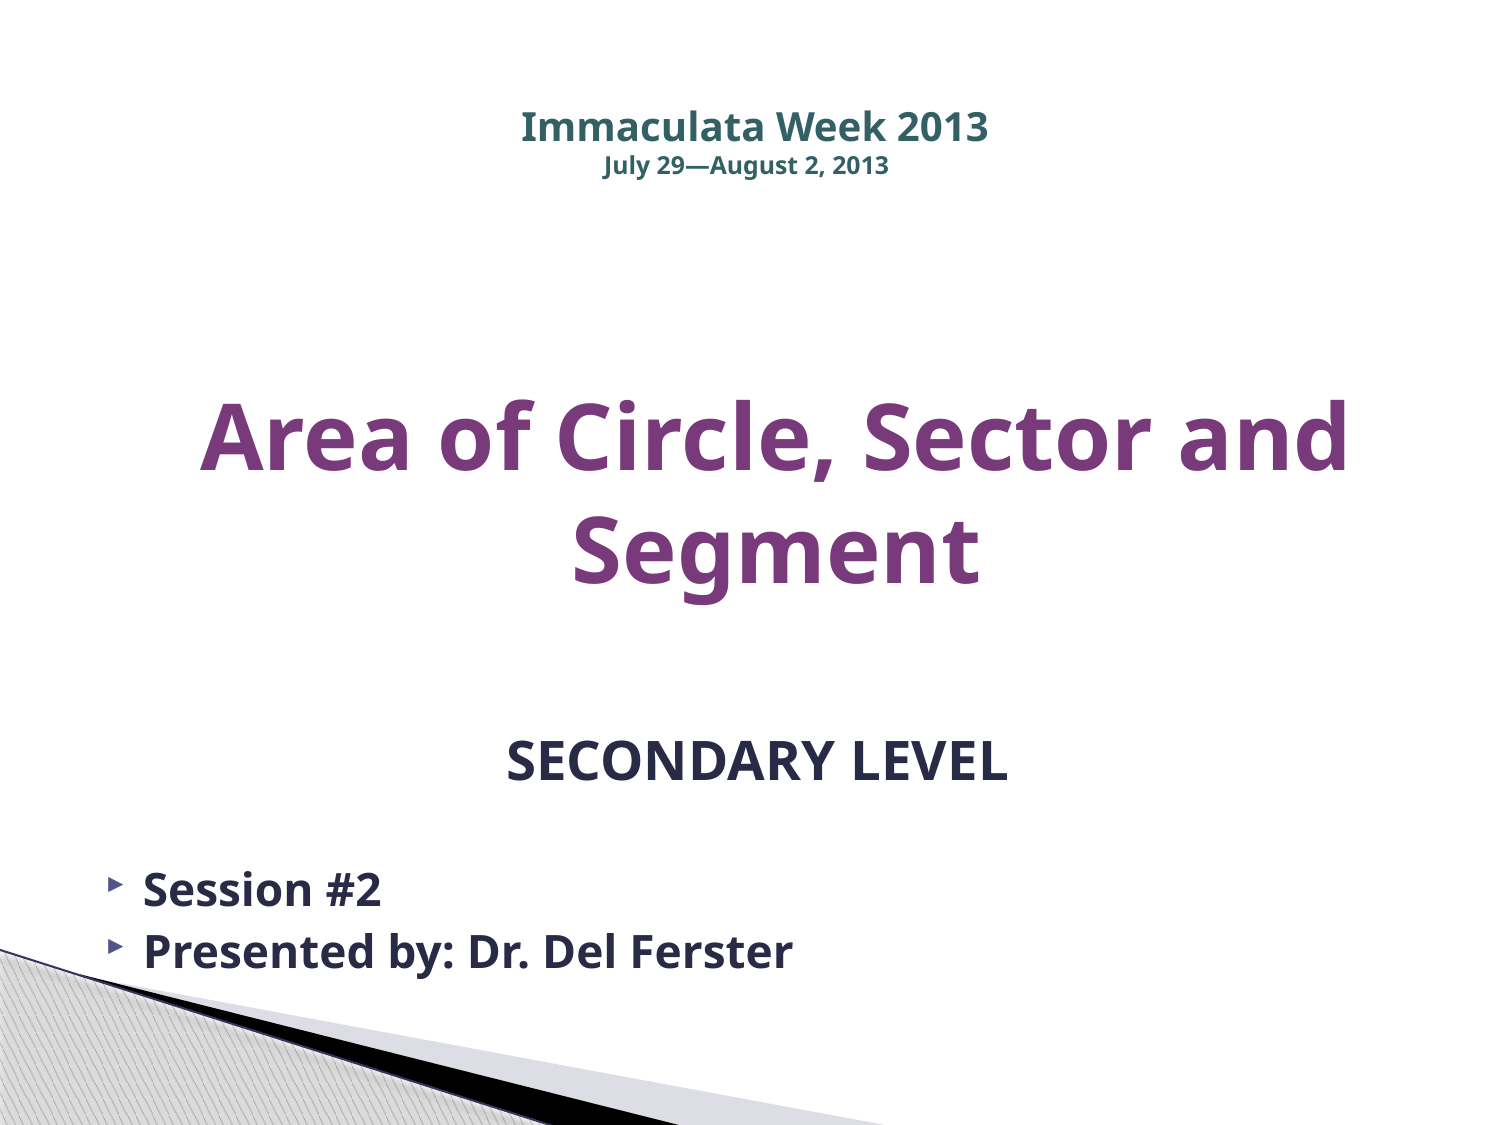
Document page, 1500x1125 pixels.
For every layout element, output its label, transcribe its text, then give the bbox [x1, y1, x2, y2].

title Immaculata Week 2013 July 29—August 2, 2013 [75, 45, 1425, 233]
list Area of Circle, Sector and Segment SECONDARY LEVEL Session #2 Presented by: Dr. Del Ferster [75, 243, 1425, 986]
